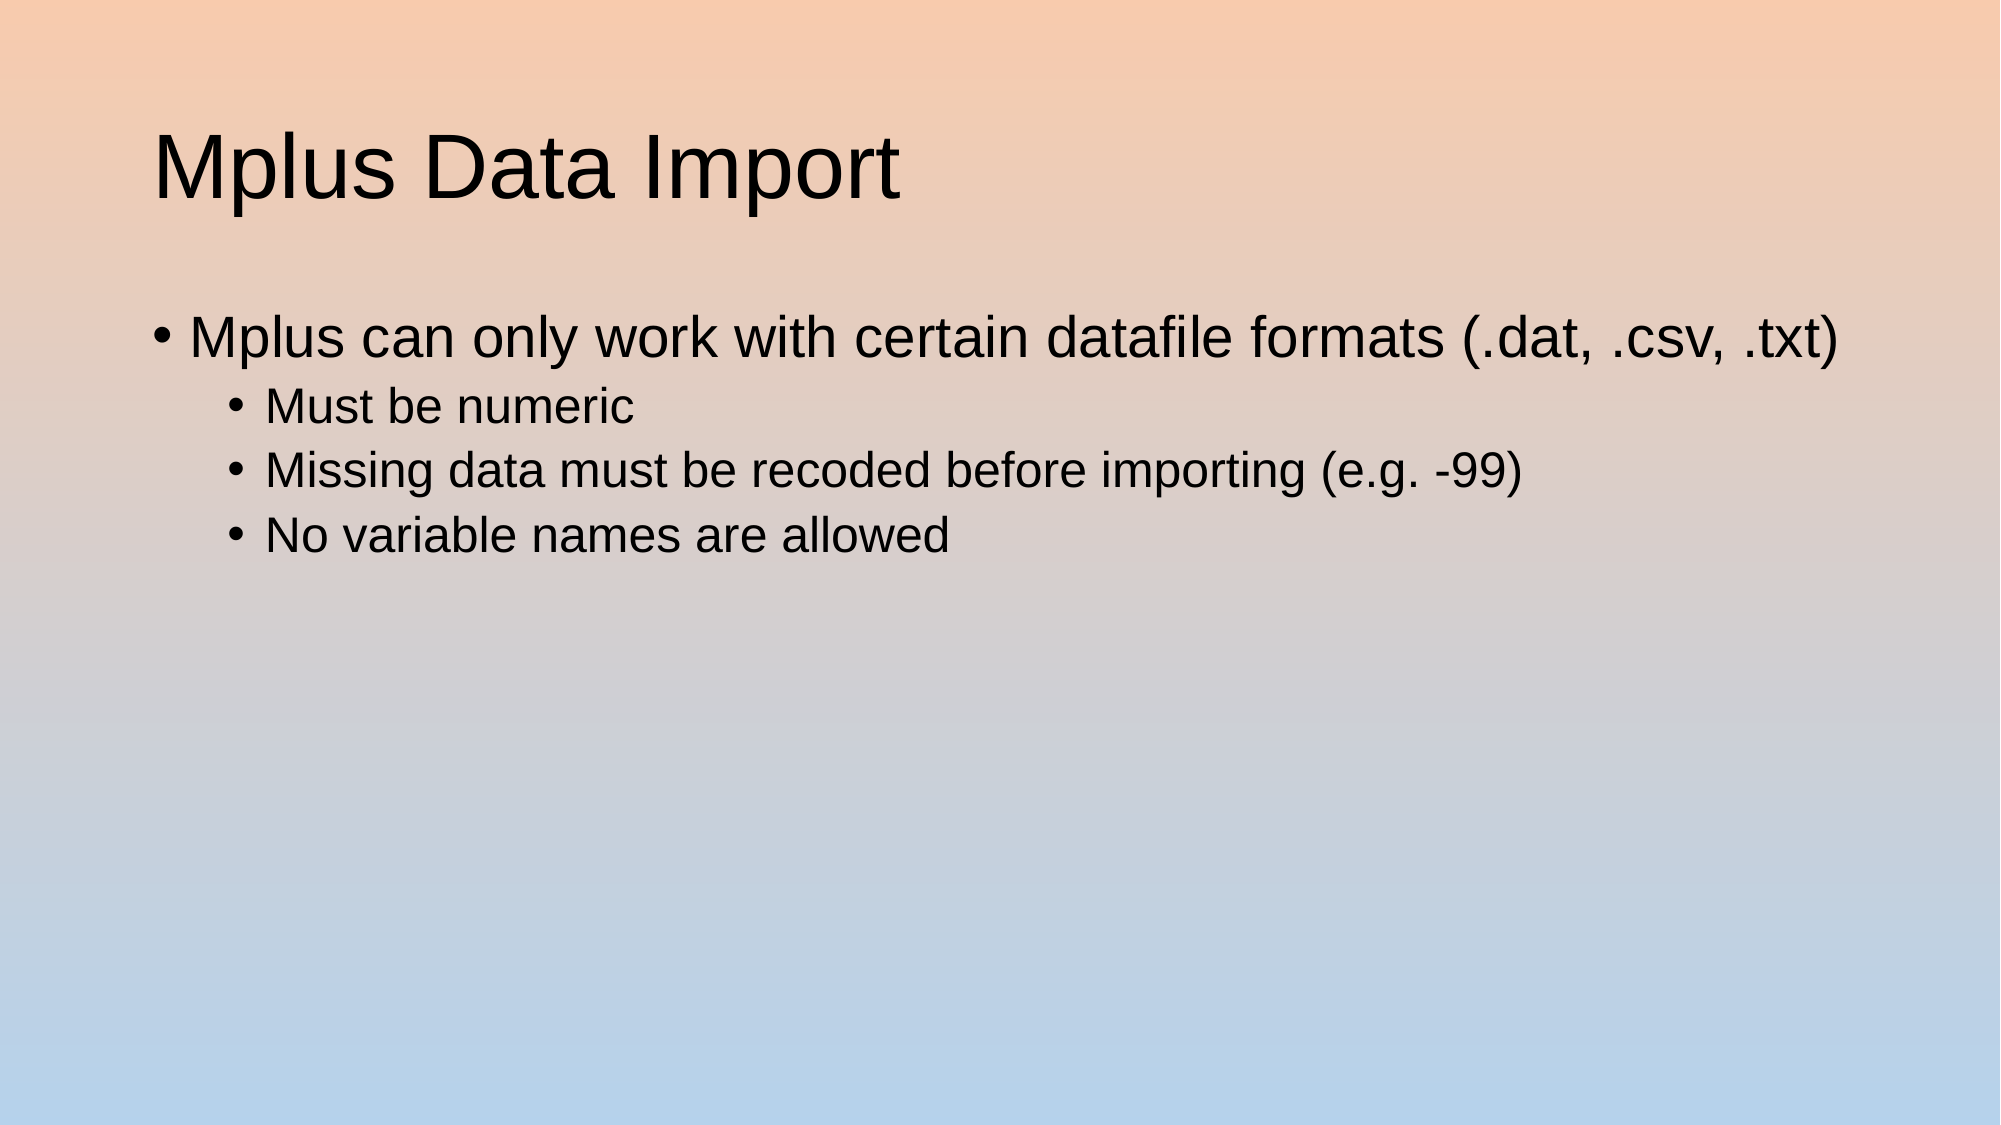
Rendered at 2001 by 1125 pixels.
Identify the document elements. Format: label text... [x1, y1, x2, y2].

list Mplus can only work with certain datafile formats (.dat, .csv, .txt) Must be numeric Missing data must be recoded before importing (e.g. -99) No variable names are allowed [137, 299, 1863, 1014]
title Mplus Data Import [137, 59, 1863, 278]
